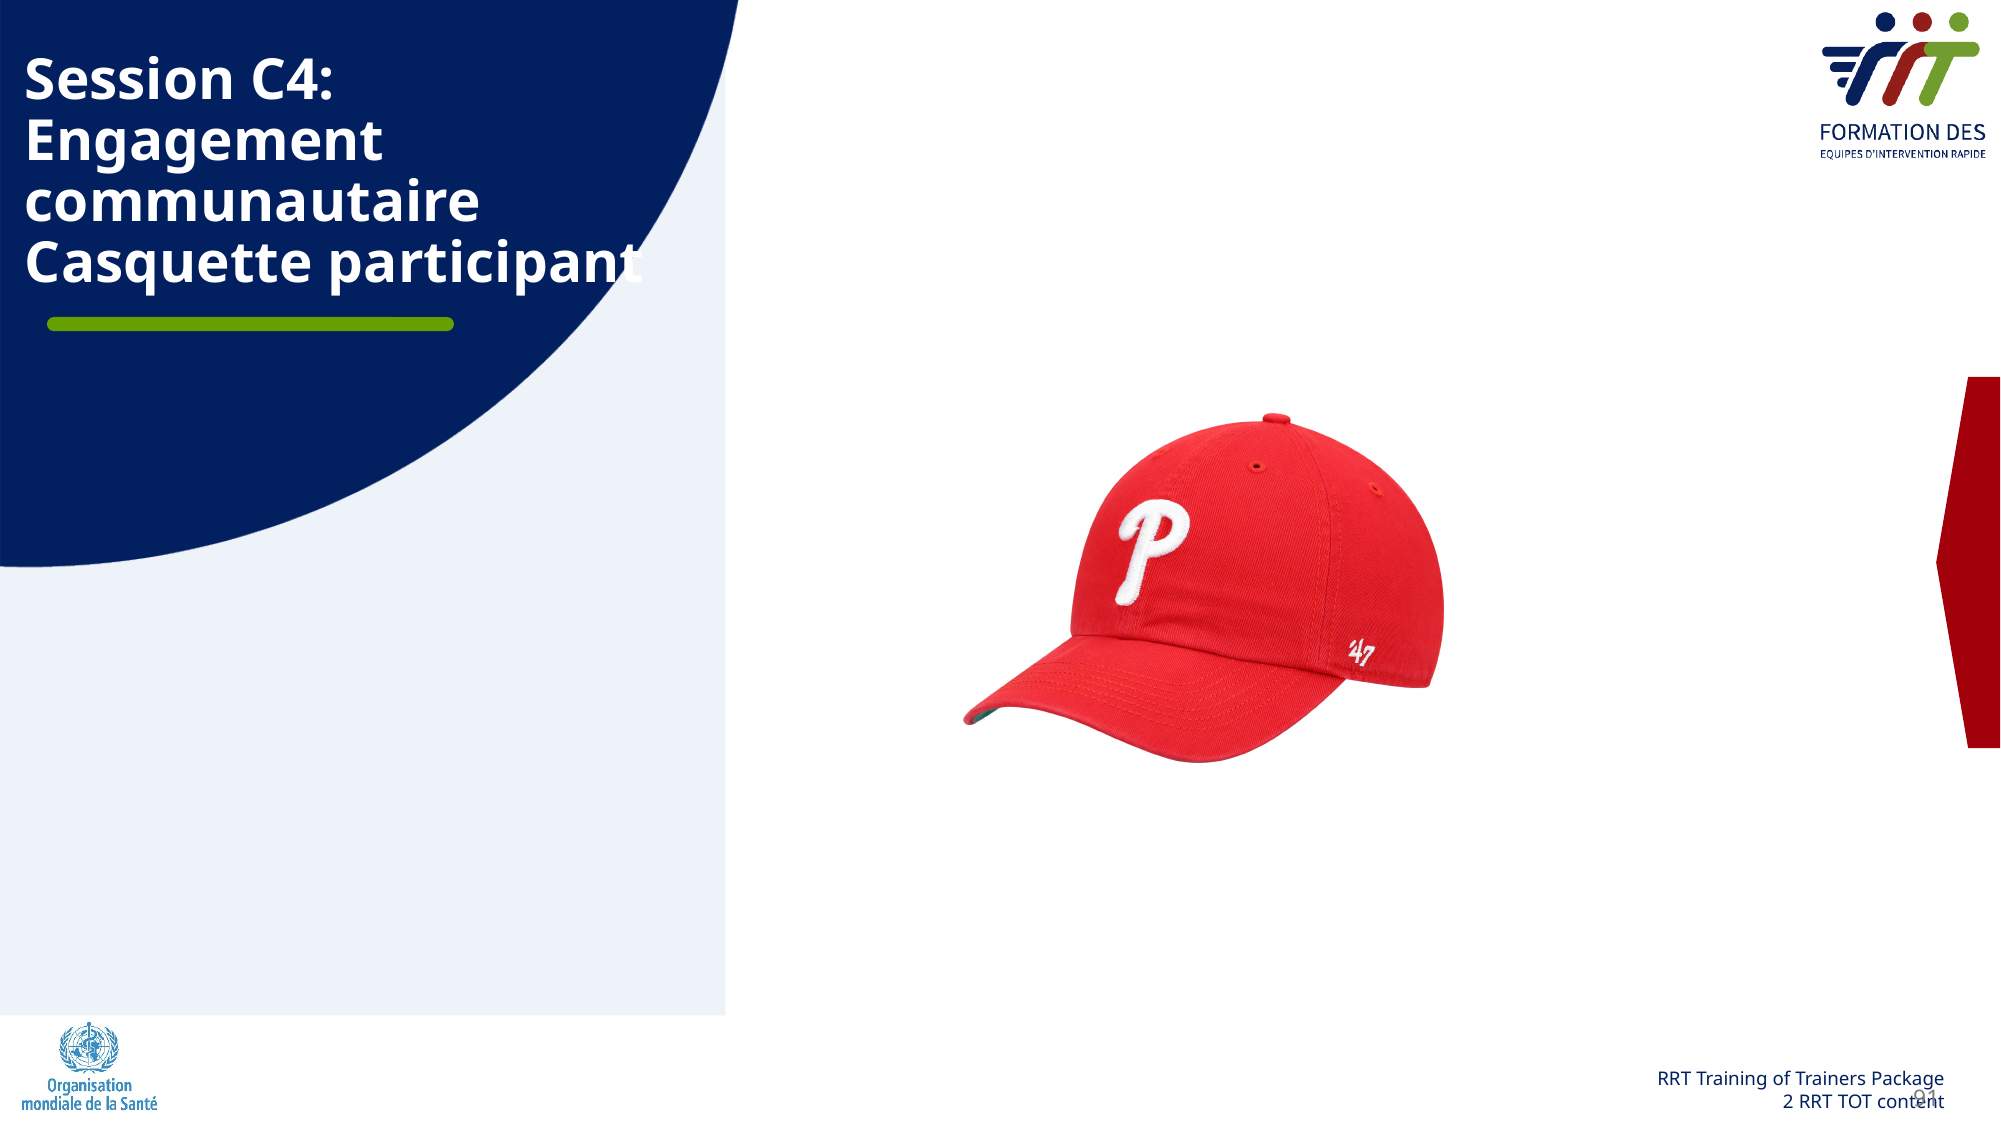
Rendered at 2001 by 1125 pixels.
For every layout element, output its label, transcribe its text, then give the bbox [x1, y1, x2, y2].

picture [961, 346, 1445, 830]
text_box [46, 316, 455, 332]
picture [0, 0, 746, 572]
picture [20, 1020, 158, 1111]
picture [1820, 11, 1986, 160]
title Session C4: Engagement communautaire Casquette participant [24, 0, 726, 298]
